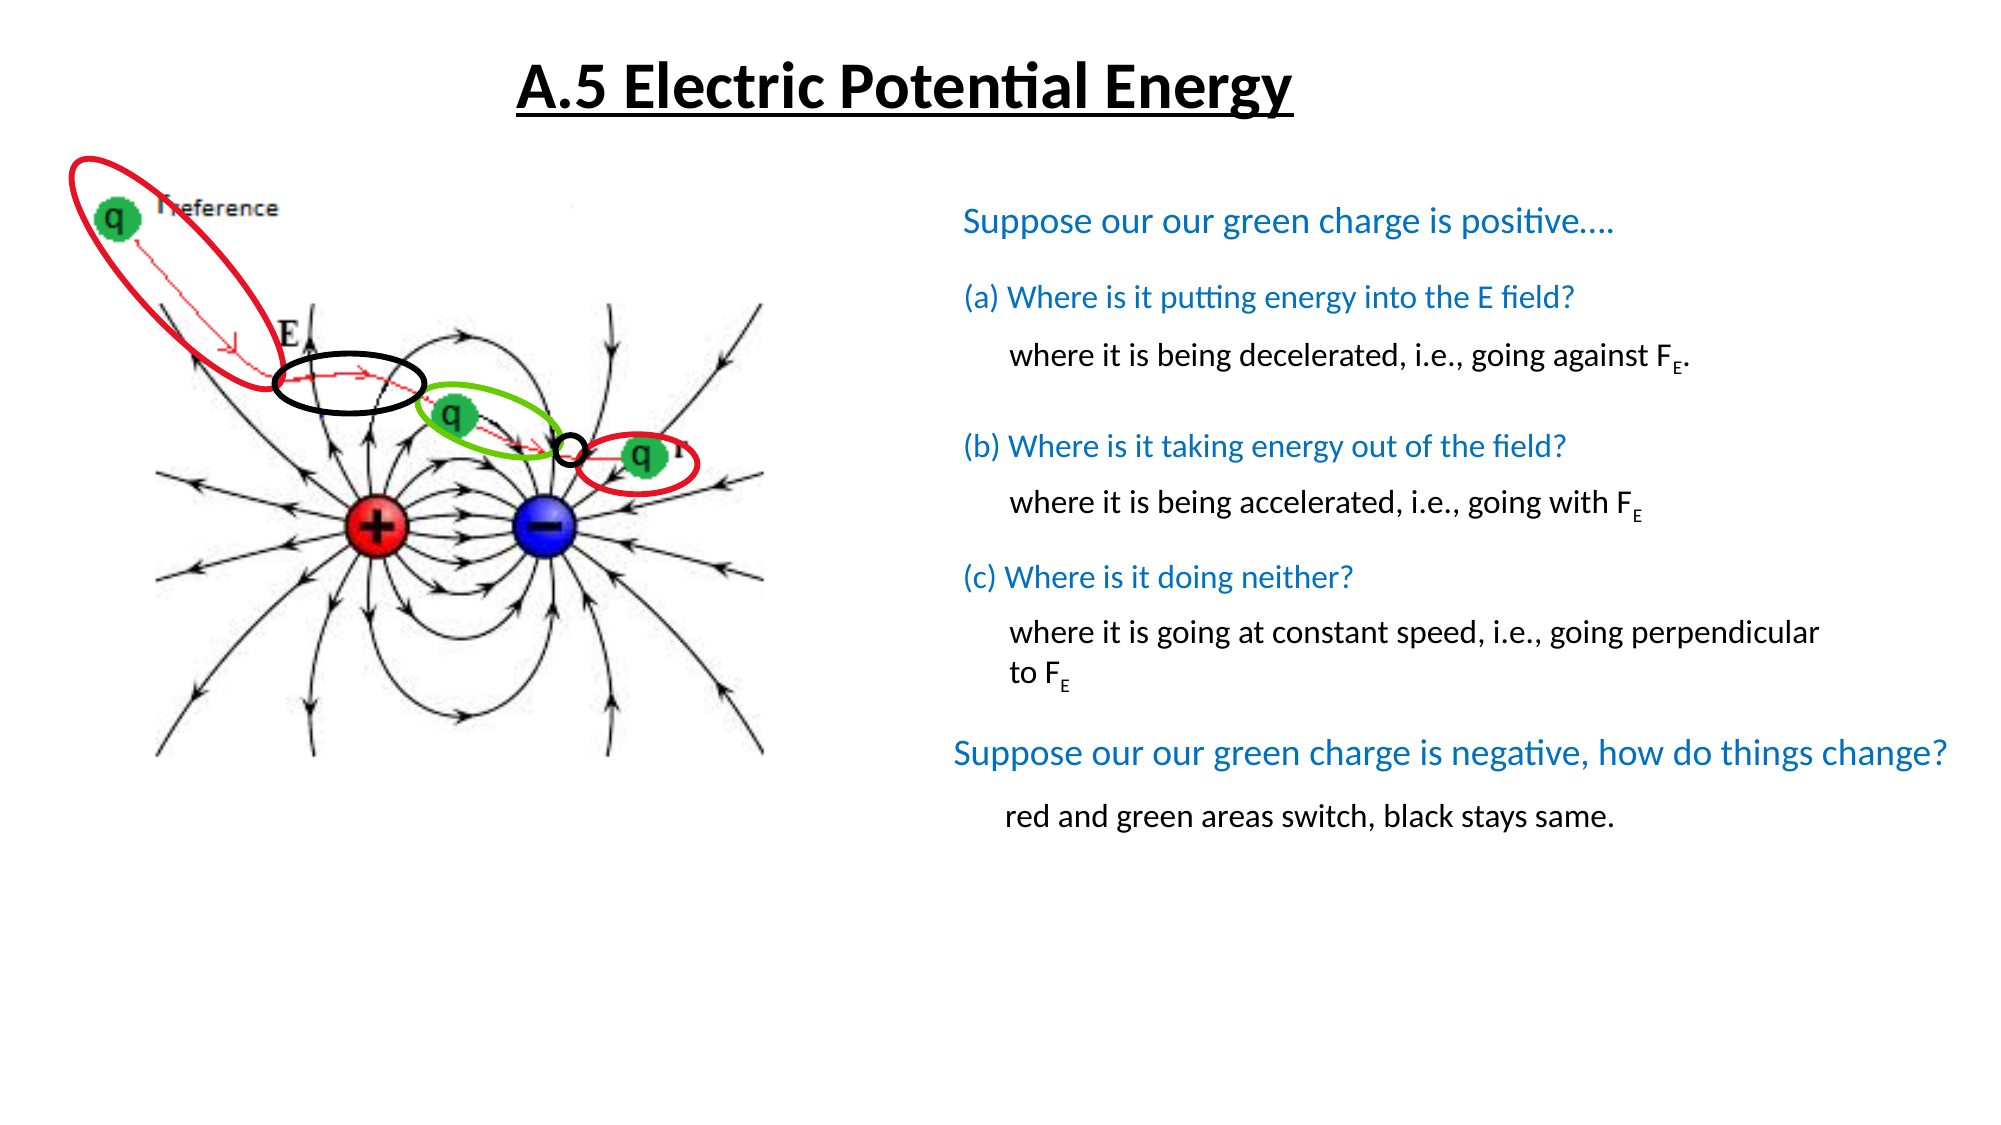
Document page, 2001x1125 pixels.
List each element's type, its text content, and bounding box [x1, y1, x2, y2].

text_box where it is being accelerated, i.e., going with FE [994, 472, 1658, 534]
text_box [70, 157, 143, 233]
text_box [90, 181, 807, 807]
text_box Suppose our our green charge is negative, how do things change? [938, 720, 1965, 781]
text_box where it is being decelerated, i.e., going against FE. [994, 325, 1706, 386]
text_box (c) Where is it doing neither? [948, 547, 1371, 603]
text_box Suppose our our green charge is positive…. [948, 188, 1632, 249]
text_box where it is going at constant speed, i.e., going perpendicular to FE [994, 603, 1837, 704]
text_box A.5 Electric Potential Energy [501, 53, 1499, 155]
text_box red and green areas switch, black stays same. [990, 786, 1632, 842]
text_box (a) Where is it putting energy into the E field? [948, 267, 1592, 323]
text_box (b) Where is it taking energy out of the field? [948, 417, 1584, 472]
